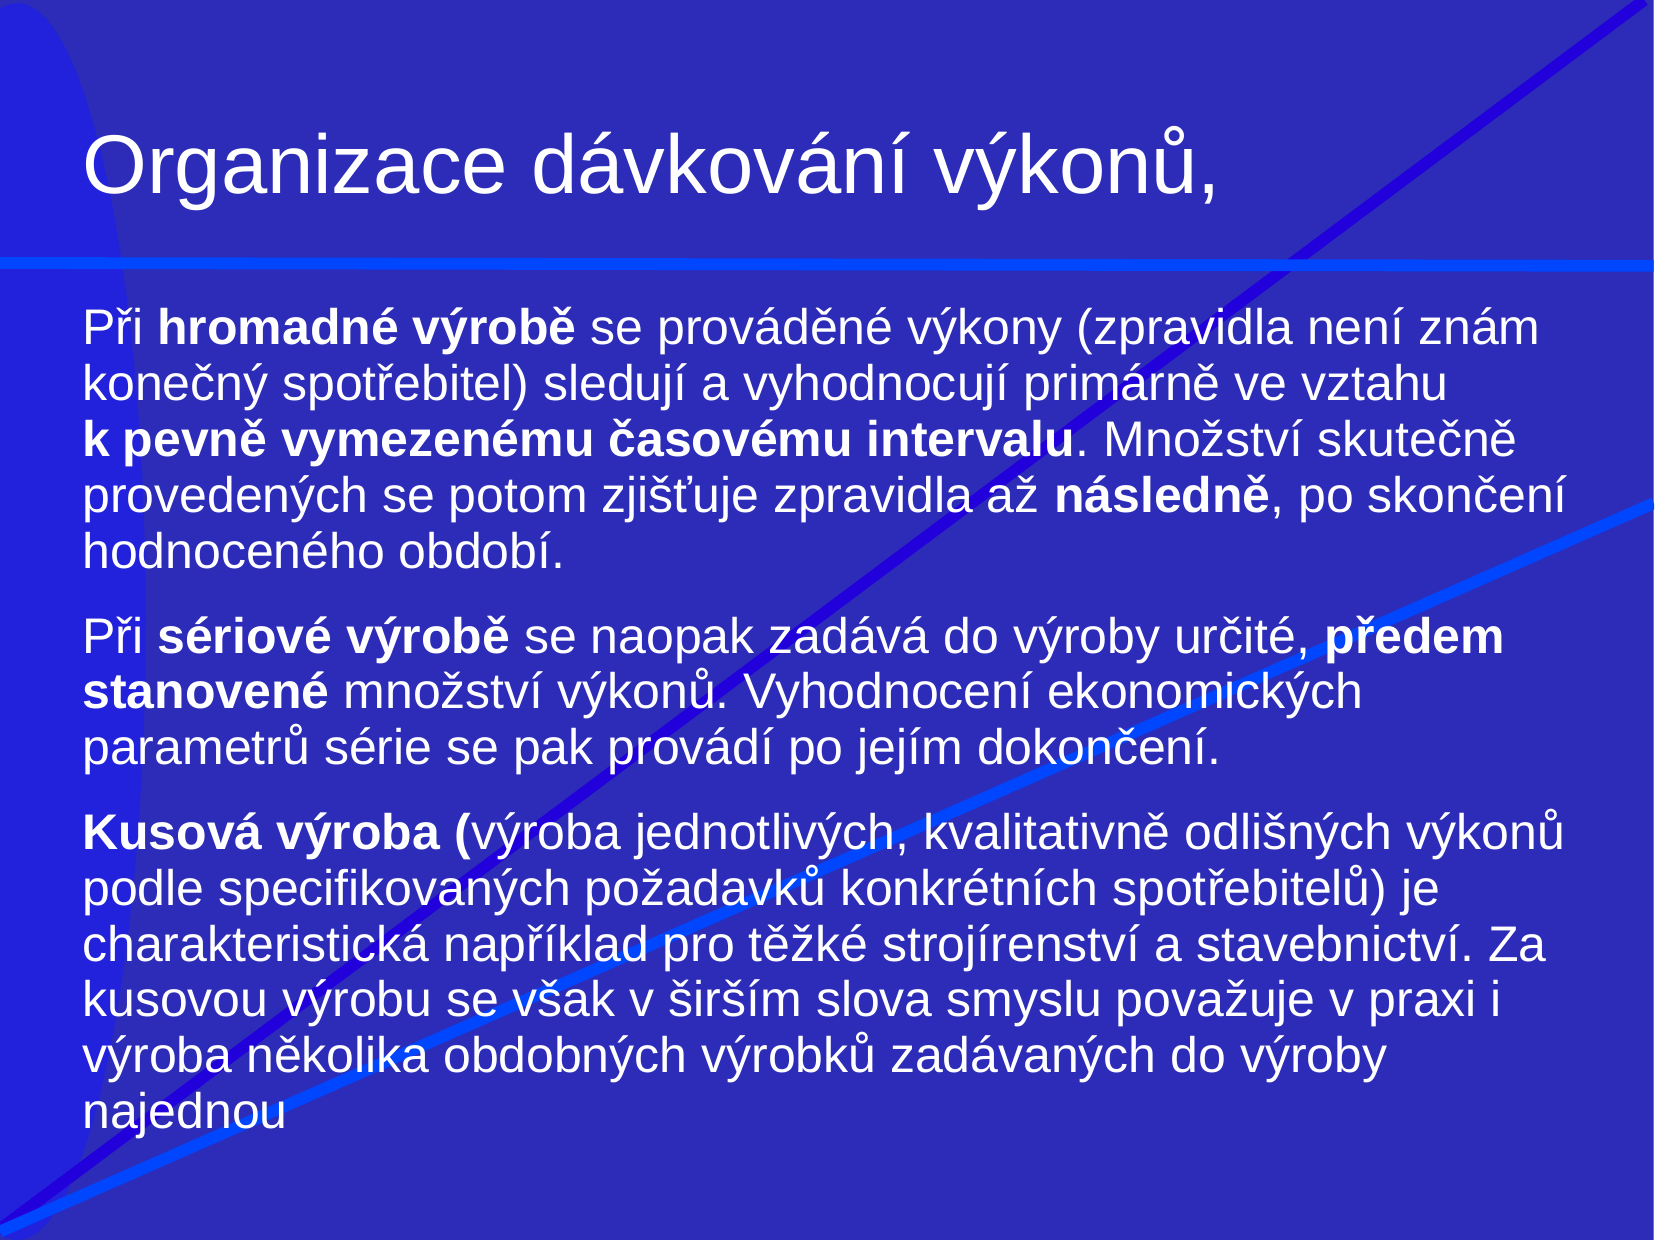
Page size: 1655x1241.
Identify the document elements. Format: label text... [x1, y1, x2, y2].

list Při hromadné výrobě se prováděné výkony (zpravidla není znám konečný spotřebitel) sledují a vyhodnocují primárně ve vztahu k pevně vymezenému časovému intervalu. Množství skutečně provedených se potom zjišťuje zpravidla až následně, po skončení hodnoceného období. Při sériové výrobě se naopak zadává do výroby určité, předem stanovené množství výkonů. Vyhodnocení ekonomických parametrů série se pak provádí po jejím dokončení. Kusová výroba (výroba jednotlivých, kvalitativně odlišných výkonů podle specifikovaných požadavků konkrétních spotřebitelů) je charakteristická například pro těžké strojírenství a stavebnictví. Za kusovou výrobu se však v širším slova smyslu považuje v praxi i výroba několika obdobných výrobků zadávaných do výroby najednou [80, 296, 1574, 1140]
title Organizace dávkování výkonů, [80, 64, 1574, 296]
